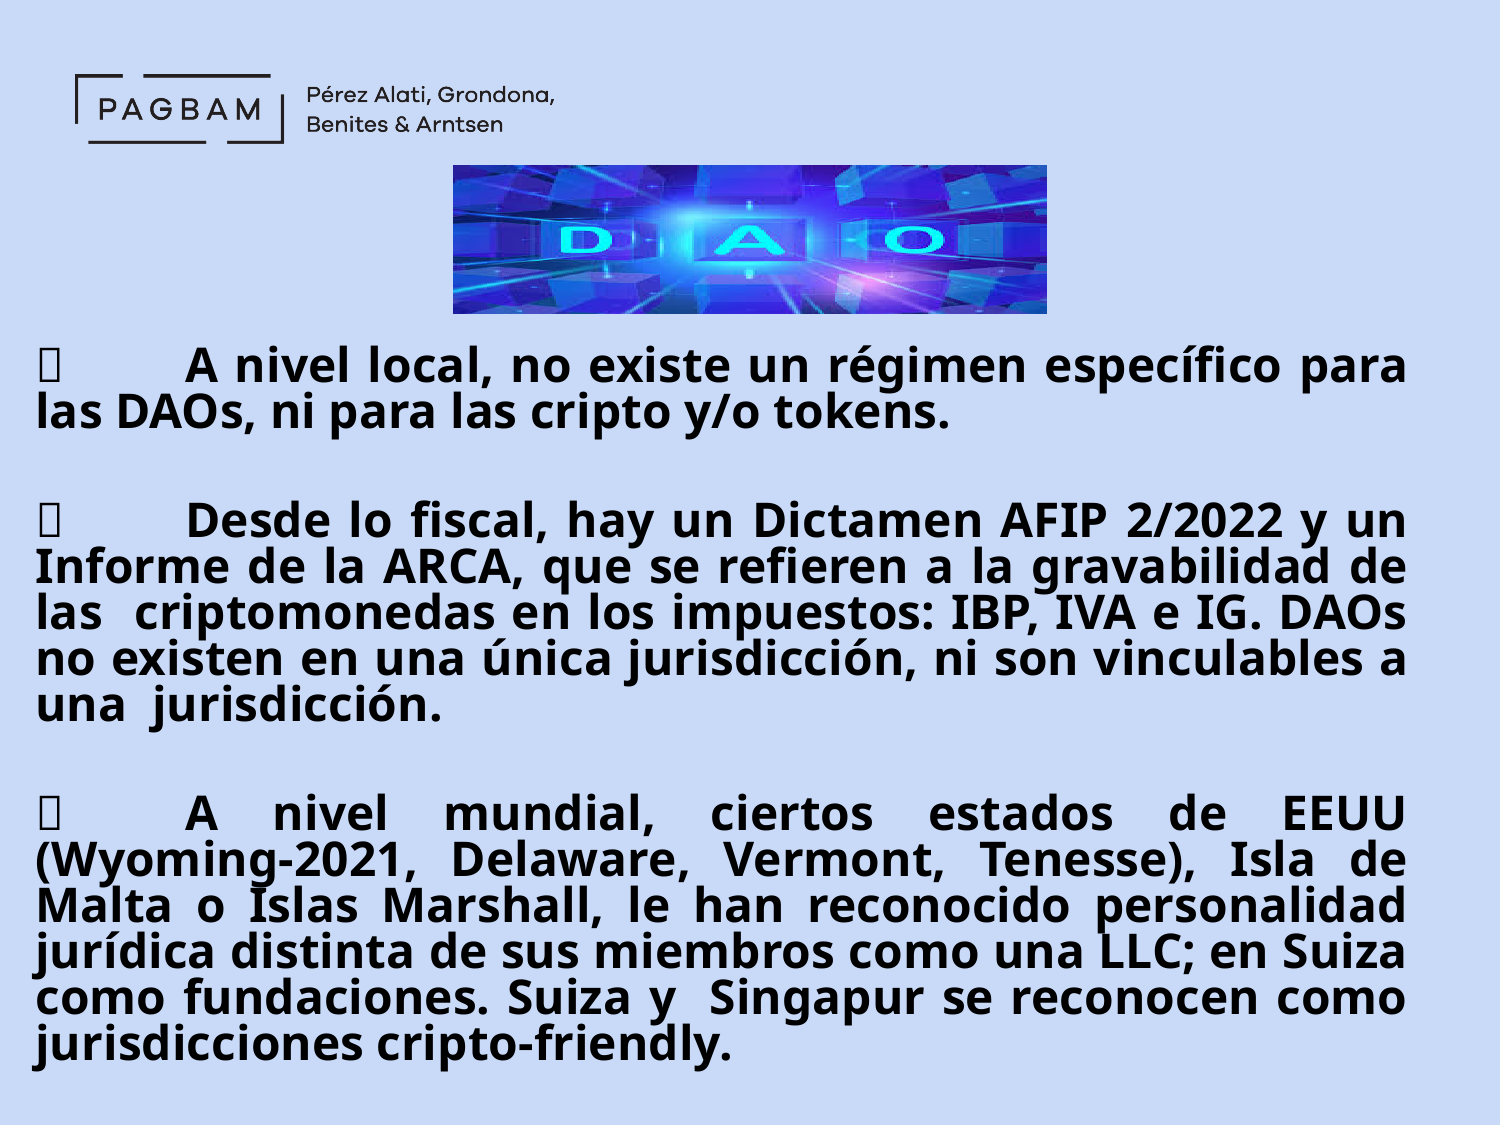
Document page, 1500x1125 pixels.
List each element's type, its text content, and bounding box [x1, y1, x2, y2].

picture [453, 165, 1047, 315]
list ✅ A nivel local, no existe un régimen específico para las DAOs, ni para las cripto y/o tokens. ✅ Desde lo fiscal, hay un Dictamen AFIP 2/2022 y un Informe de la ARCA, que se refieren a la gravabilidad de las criptomonedas en los impuestos: IBP, IVA e IG. DAOs no existen en una única jurisdicción, ni son vinculables a una jurisdicción. ✅ A nivel mundial, ciertos estados de EEUU (Wyoming-2021, Delaware, Vermont, Tenesse), Isla de Malta o Islas Marshall, le han reconocido personalidad jurídica distinta de sus miembros como una LLC; en Suiza como fundaciones. Suiza y Singapur se reconocen como jurisdicciones cripto-friendly. [20, 128, 1425, 978]
title [75, 0, 1425, 128]
